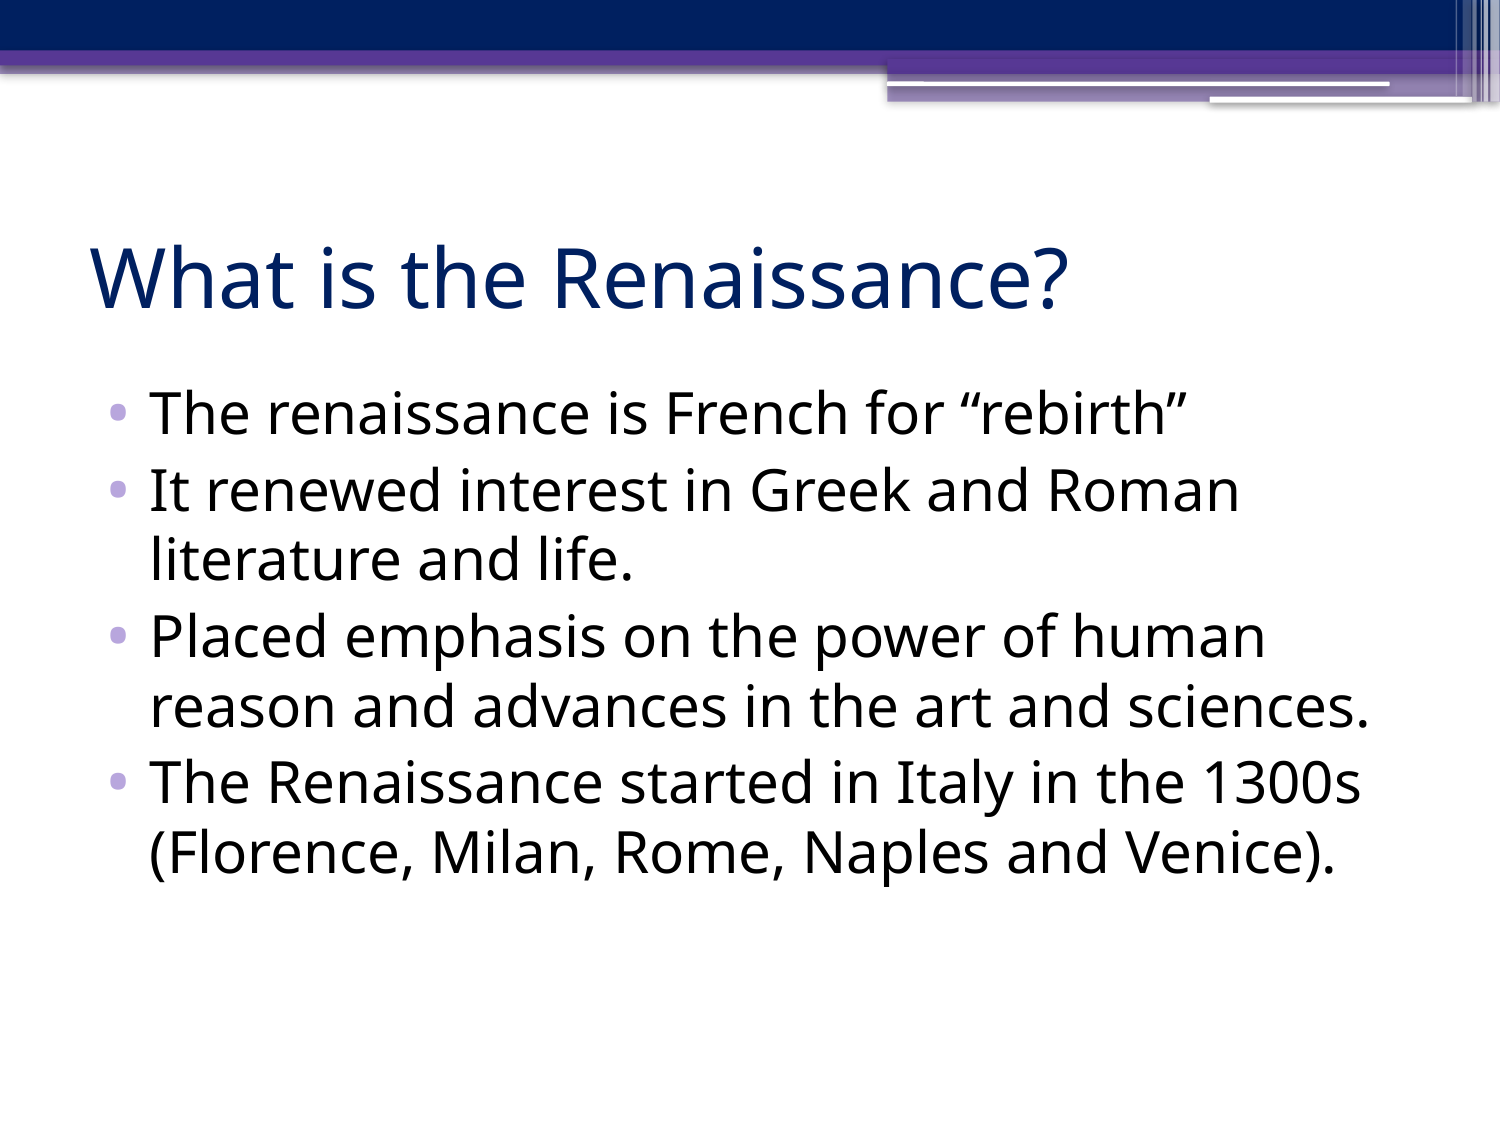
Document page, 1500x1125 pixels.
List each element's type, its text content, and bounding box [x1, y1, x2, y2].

list The renaissance is French for “rebirth” It renewed interest in Greek and Roman literature and life. Placed emphasis on the power of human reason and advances in the art and sciences. The Renaissance started in Italy in the 1300s (Florence, Milan, Rome, Naples and Venice). [75, 368, 1425, 1079]
title What is the Renaissance? [75, 187, 1425, 363]
